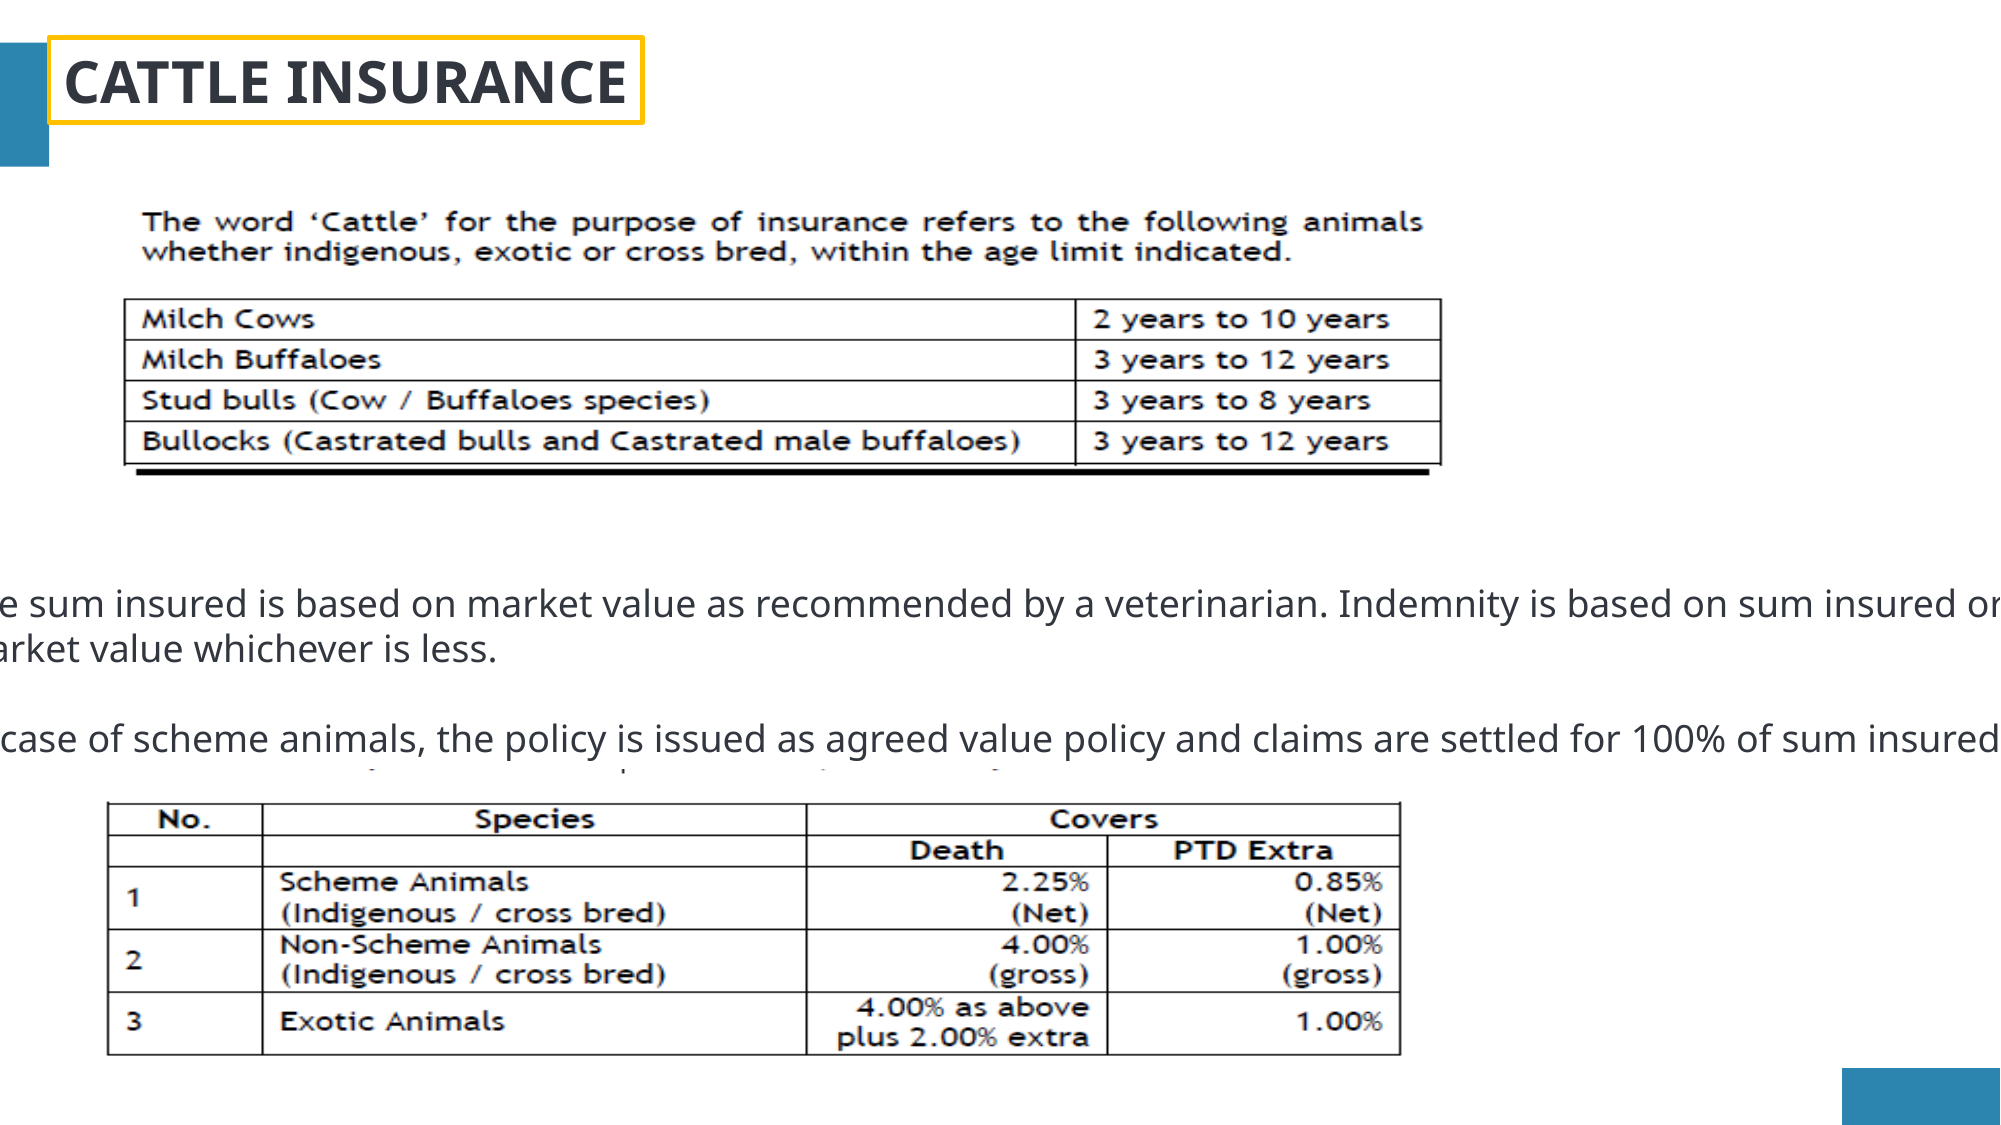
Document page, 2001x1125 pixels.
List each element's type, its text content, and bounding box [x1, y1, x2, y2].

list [99, 197, 1497, 499]
text_box The sum insured is based on market value as recommended by a veterinarian. Indemnity is based on sum insured or market value whichever is less. In case of scheme animals, the policy is issued as agreed value policy and claims are settled for 100% of sum insured. [0, 572, 2000, 813]
text_box CATTLE INSURANCE [49, 37, 643, 123]
picture [56, 769, 1447, 1070]
